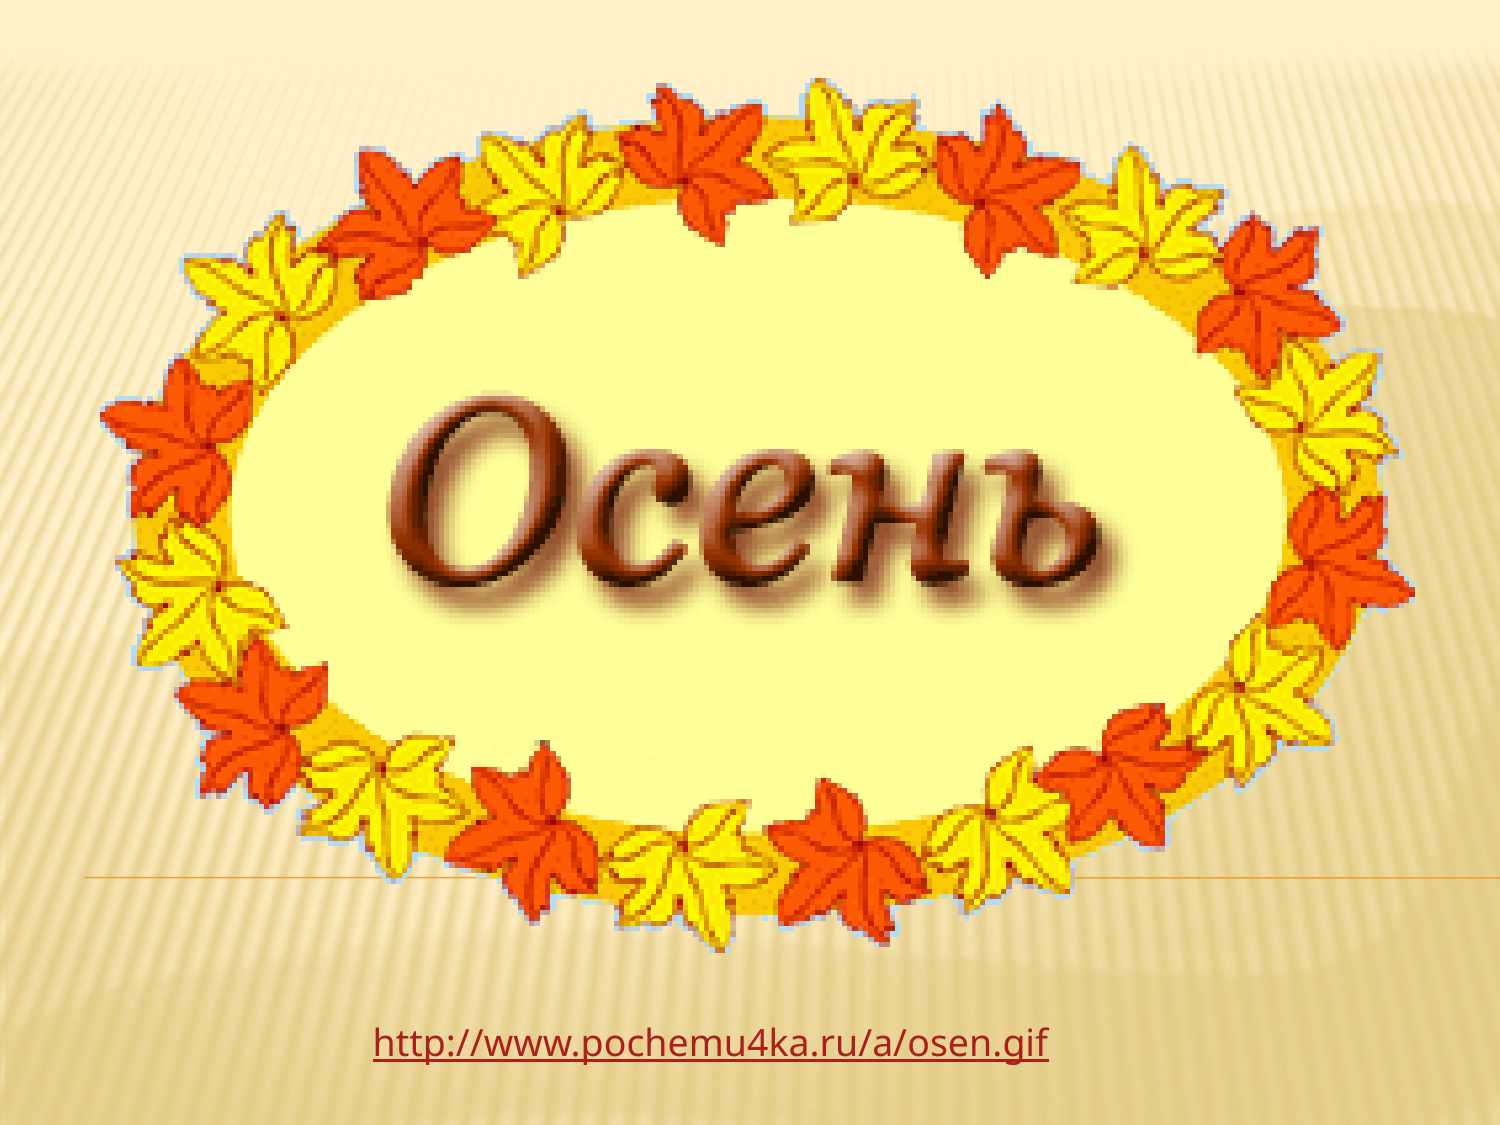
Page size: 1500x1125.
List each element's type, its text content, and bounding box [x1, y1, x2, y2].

picture [100, 77, 1415, 953]
text_box http://www.pochemu4ka.ru/a/osen.gif [357, 1011, 1064, 1078]
